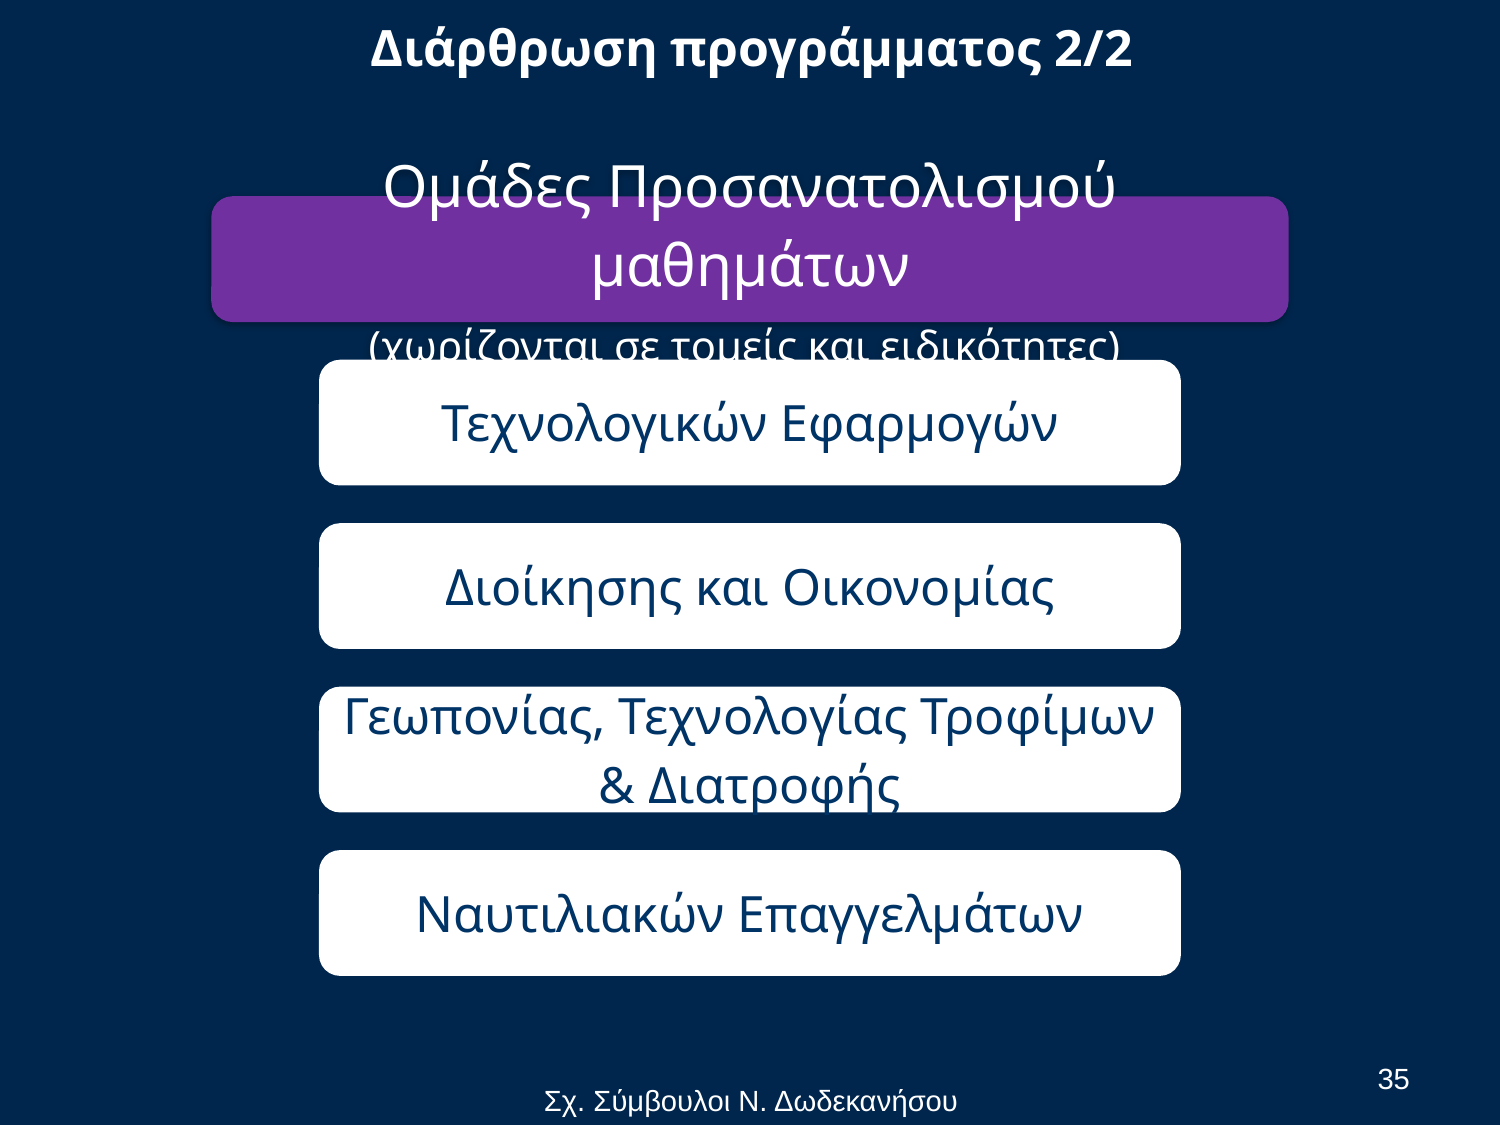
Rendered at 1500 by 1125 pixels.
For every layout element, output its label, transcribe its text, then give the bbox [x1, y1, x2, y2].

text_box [76, 196, 1424, 977]
slide_number 35 [1074, 1024, 1426, 1103]
footer Σχ. Σύμβουλοι Ν. Δωδεκανήσου [513, 1046, 989, 1125]
title Διάρθρωση προγράμματος 2/2 [76, 0, 1428, 138]
